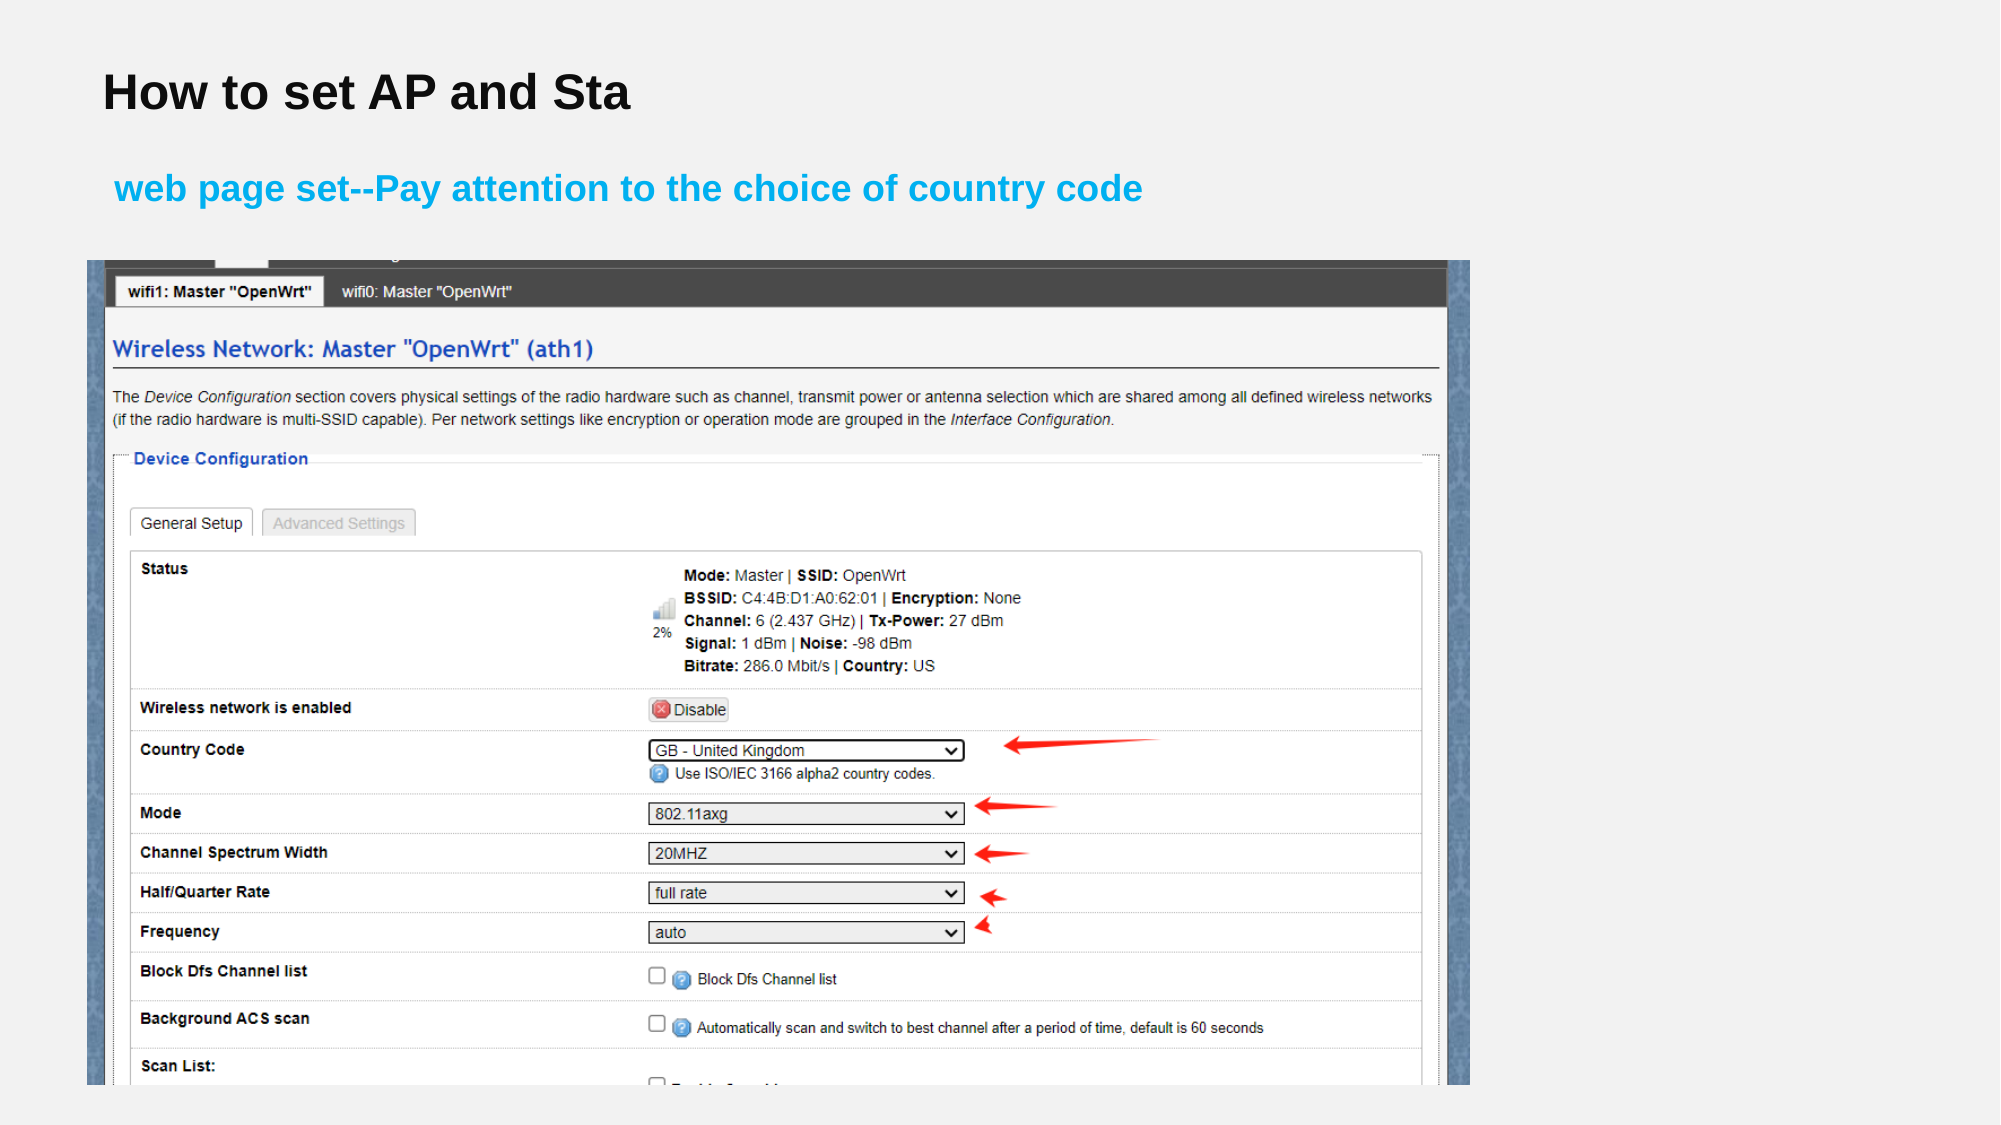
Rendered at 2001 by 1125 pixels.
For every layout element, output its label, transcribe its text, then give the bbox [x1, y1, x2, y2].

text_box How to set AP and Sta [87, 52, 1363, 127]
picture [87, 260, 1470, 1085]
text_box web page set--Pay attention to the choice of country code [99, 156, 1302, 216]
